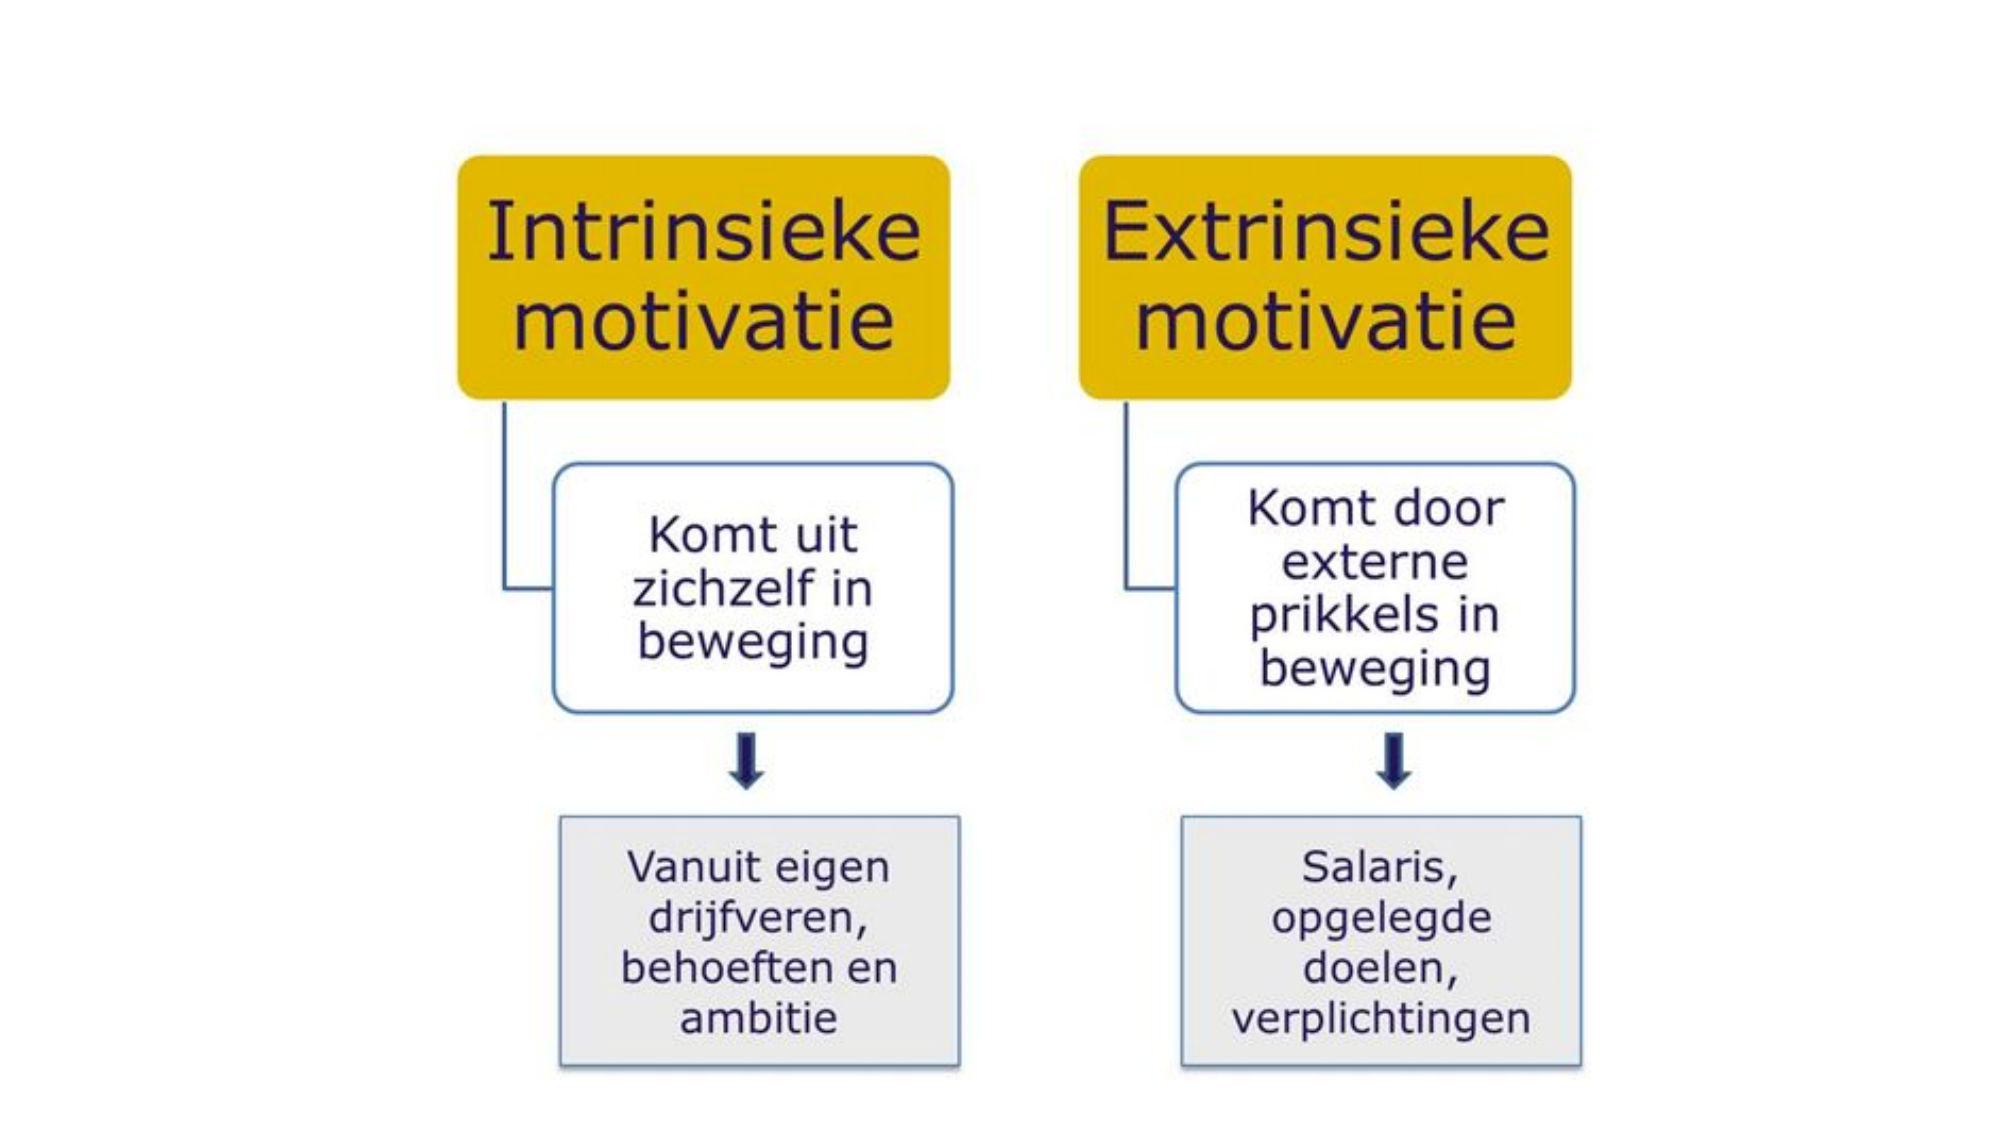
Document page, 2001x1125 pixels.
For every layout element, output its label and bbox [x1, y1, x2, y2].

picture [434, 59, 1604, 1080]
